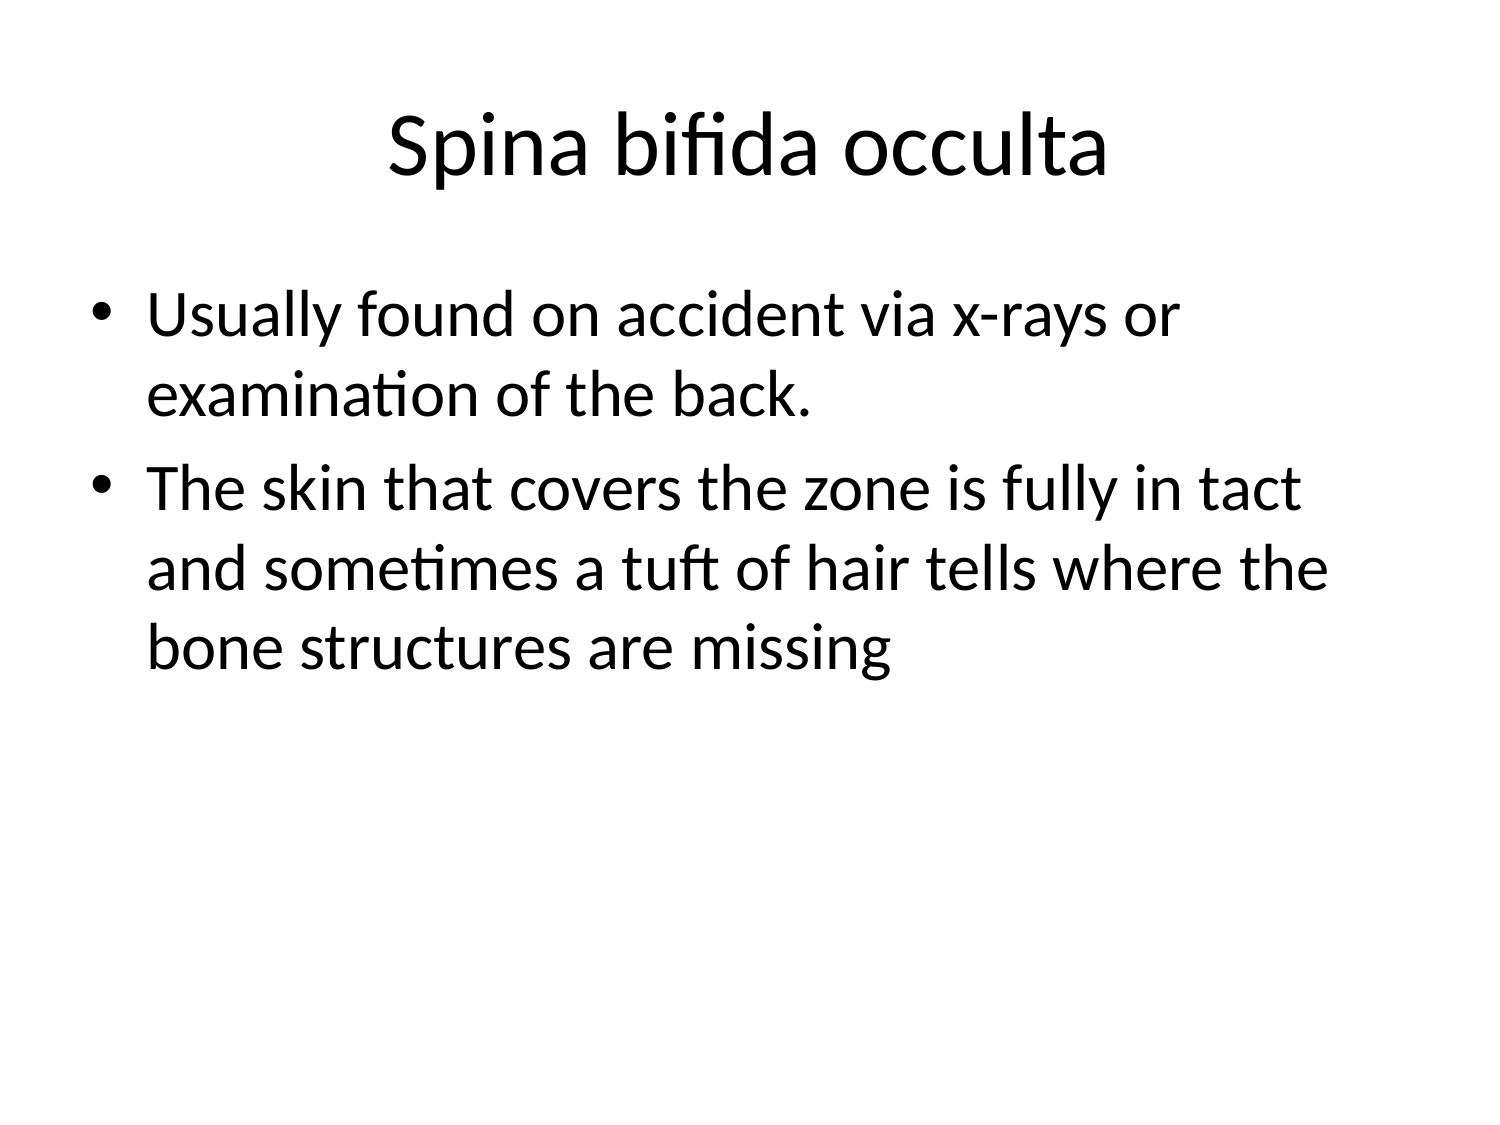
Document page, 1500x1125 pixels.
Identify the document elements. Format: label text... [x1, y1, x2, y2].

list Usually found on accident via x-rays or examination of the back. The skin that covers the zone is fully in tact and sometimes a tuft of hair tells where the bone structures are missing [75, 262, 1425, 1005]
title Spina bifida occulta [75, 45, 1425, 233]
